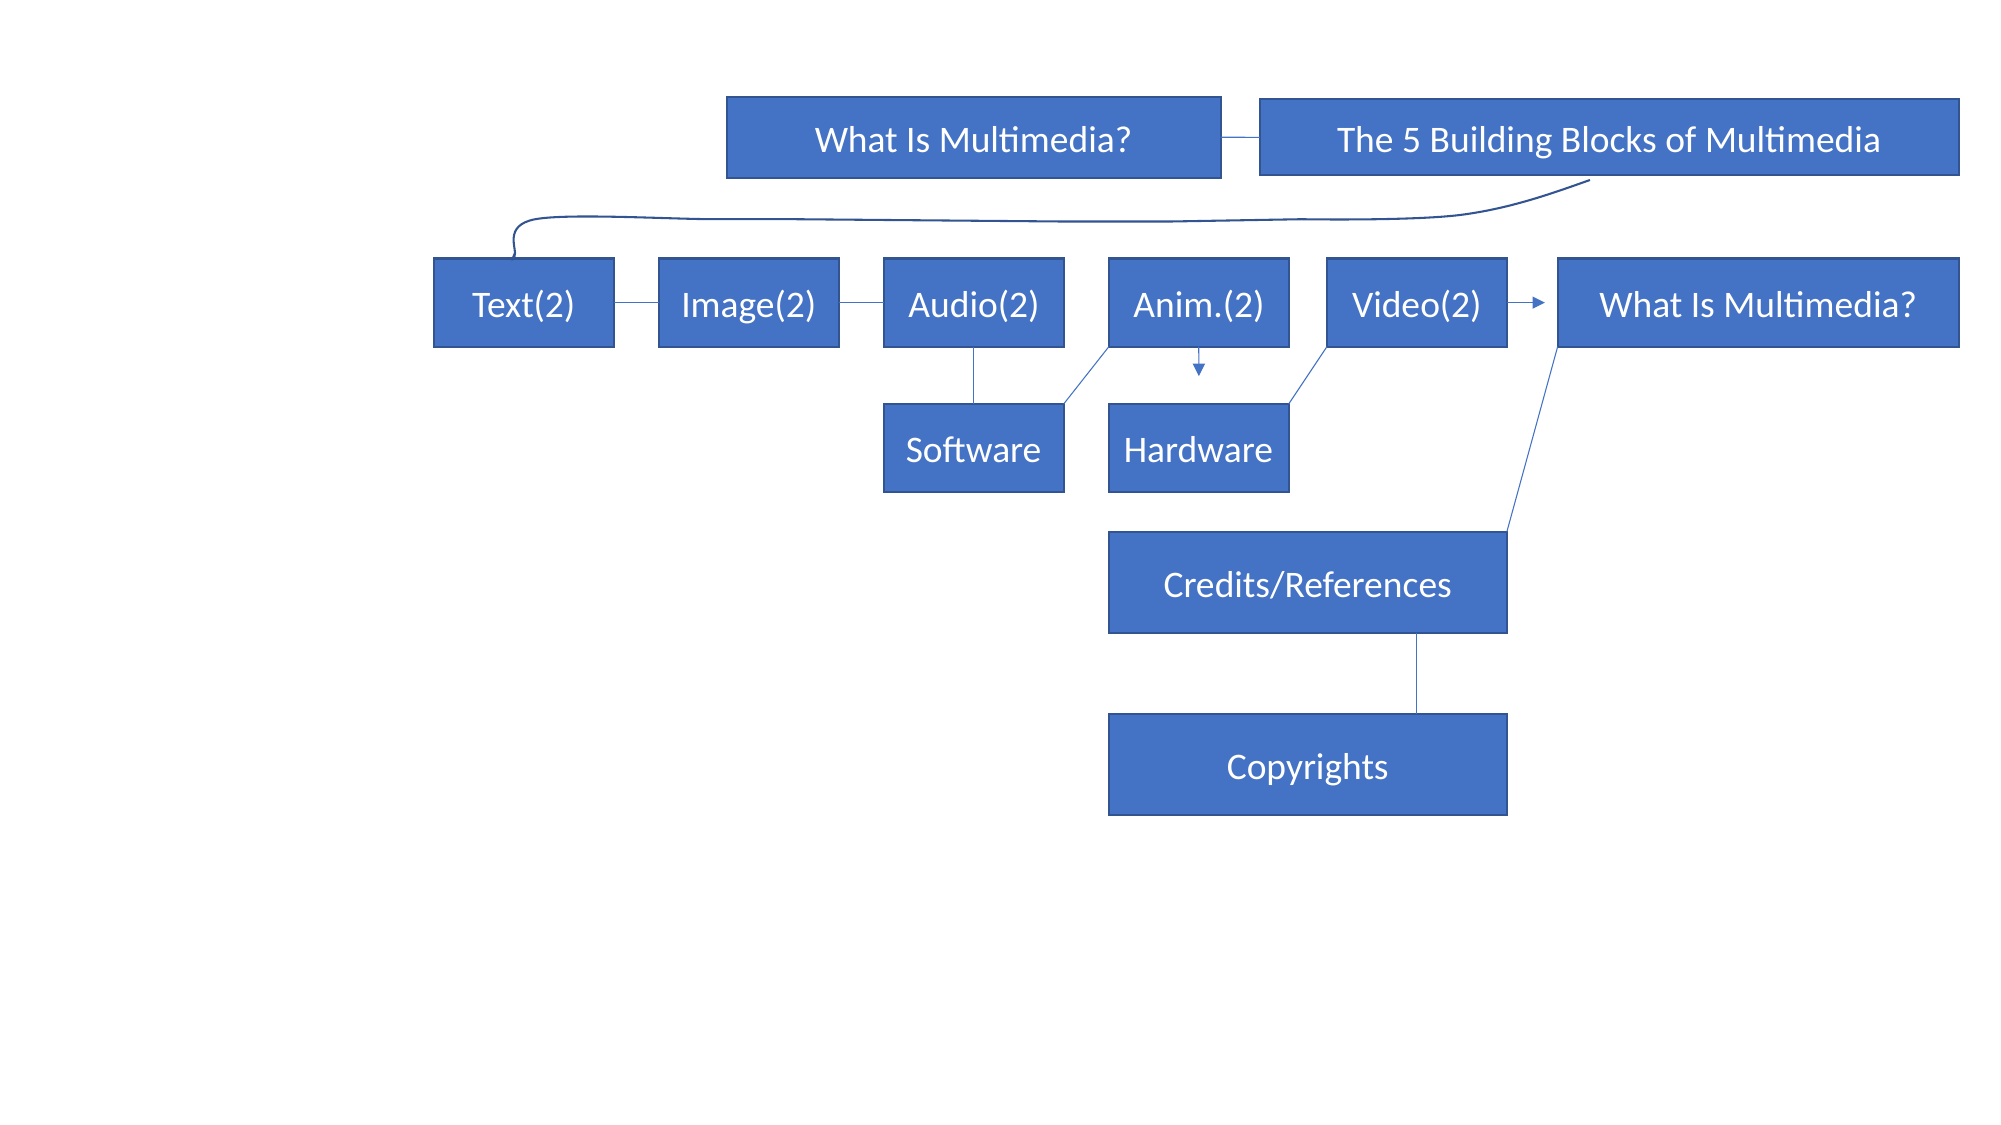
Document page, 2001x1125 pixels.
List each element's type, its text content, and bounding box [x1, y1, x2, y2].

text_box Text(2) [433, 257, 615, 348]
text_box Image(2) [658, 257, 840, 348]
text_box Copyrights [1108, 713, 1508, 816]
text_box What Is Multimedia? [726, 96, 1222, 179]
text_box Audio(2) [883, 257, 1065, 348]
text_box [1063, 346, 1109, 404]
text_box Hardware [1108, 403, 1290, 493]
text_box Credits/References [1108, 531, 1508, 634]
text_box Video(2) [1326, 257, 1508, 348]
text_box Anim.(2) [1108, 257, 1290, 348]
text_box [1506, 346, 1558, 532]
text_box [1288, 346, 1327, 404]
text_box [511, 179, 1591, 262]
text_box The 5 Building Blocks of Multimedia [1259, 98, 1960, 176]
text_box [1153, 348, 1185, 359]
text_box What Is Multimedia? [1557, 257, 1960, 348]
text_box Software [883, 403, 1065, 493]
